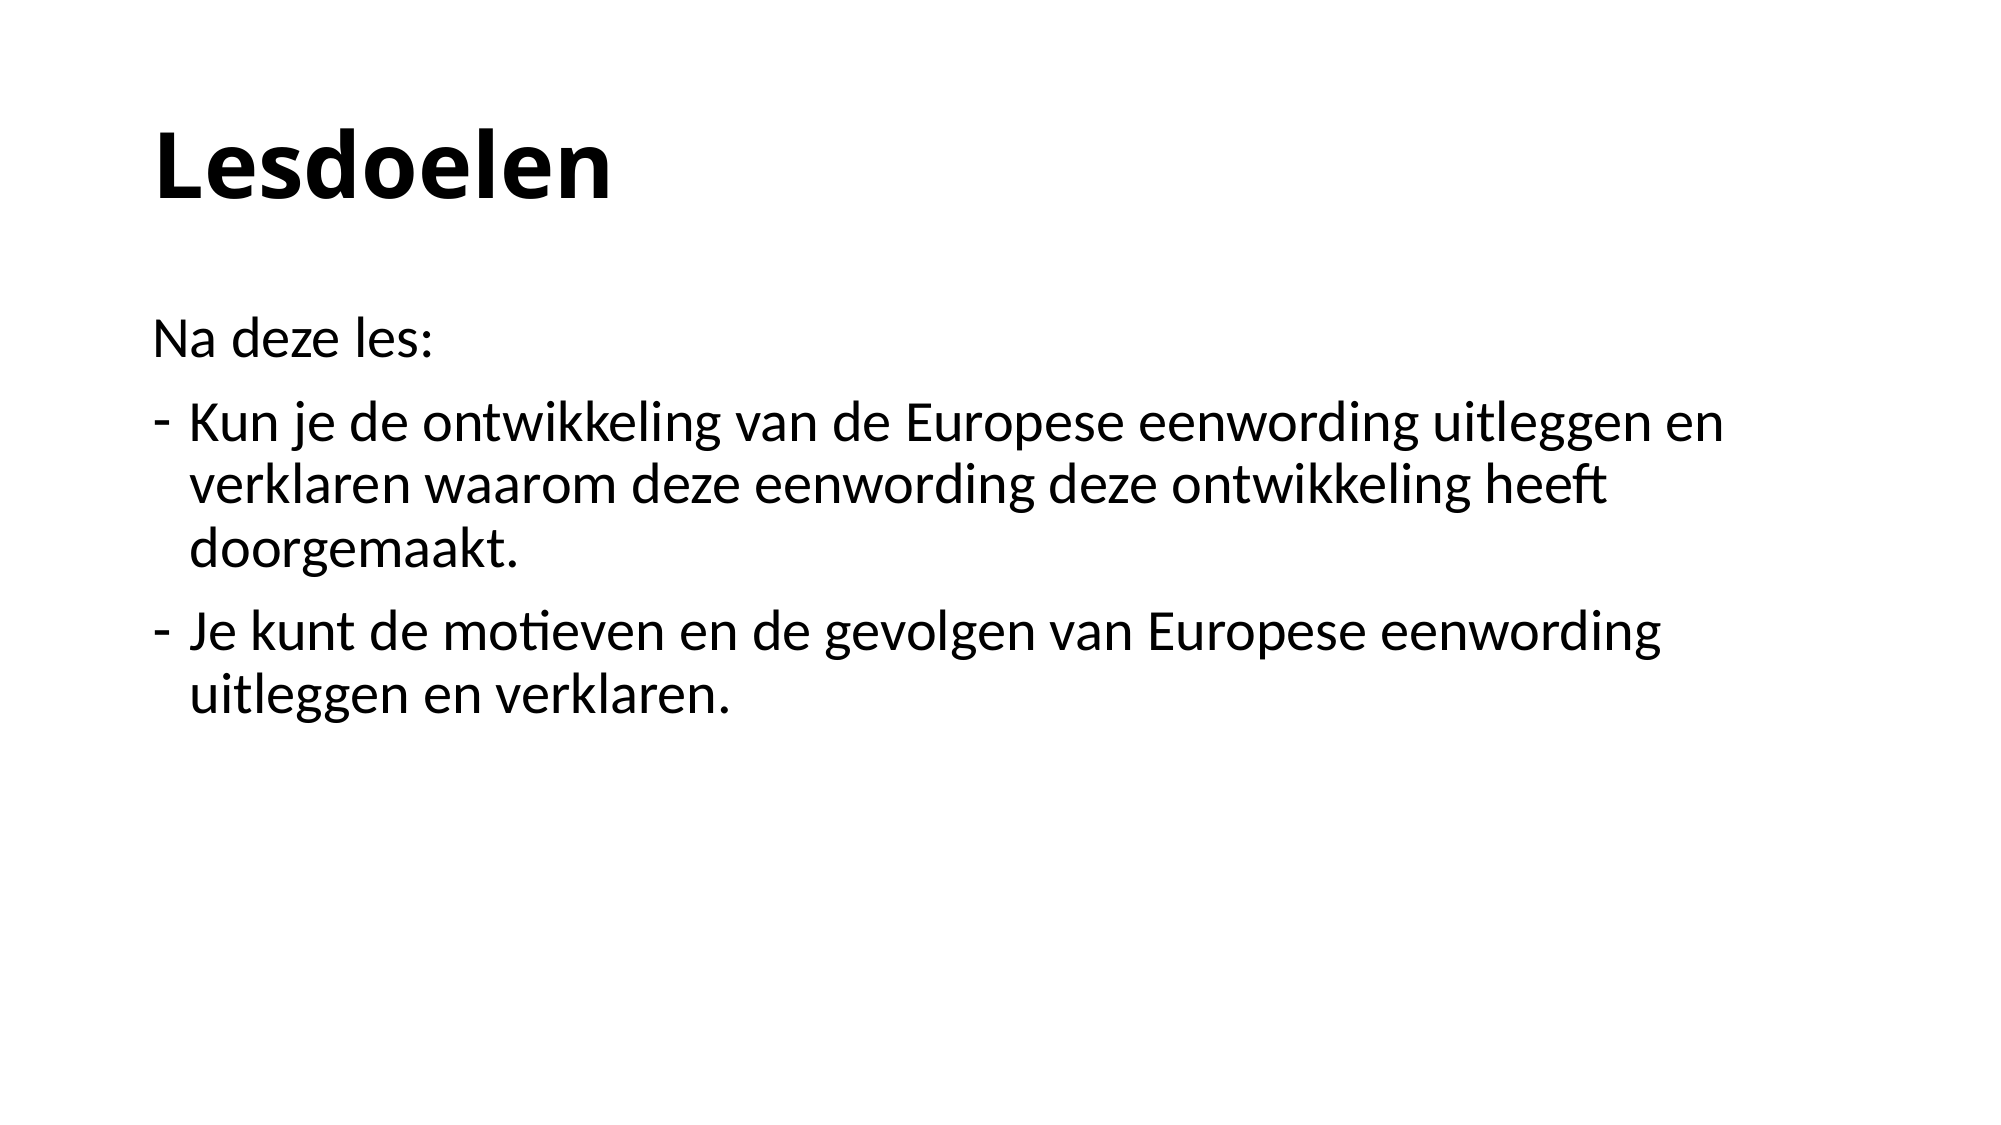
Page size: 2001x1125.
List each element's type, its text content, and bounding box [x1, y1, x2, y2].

title Lesdoelen [137, 59, 1863, 278]
list Na deze les: Kun je de ontwikkeling van de Europese eenwording uitleggen en verklaren waarom deze eenwording deze ontwikkeling heeft doorgemaakt. Je kunt de motieven en de gevolgen van Europese eenwording uitleggen en verklaren. [137, 299, 1863, 1014]
